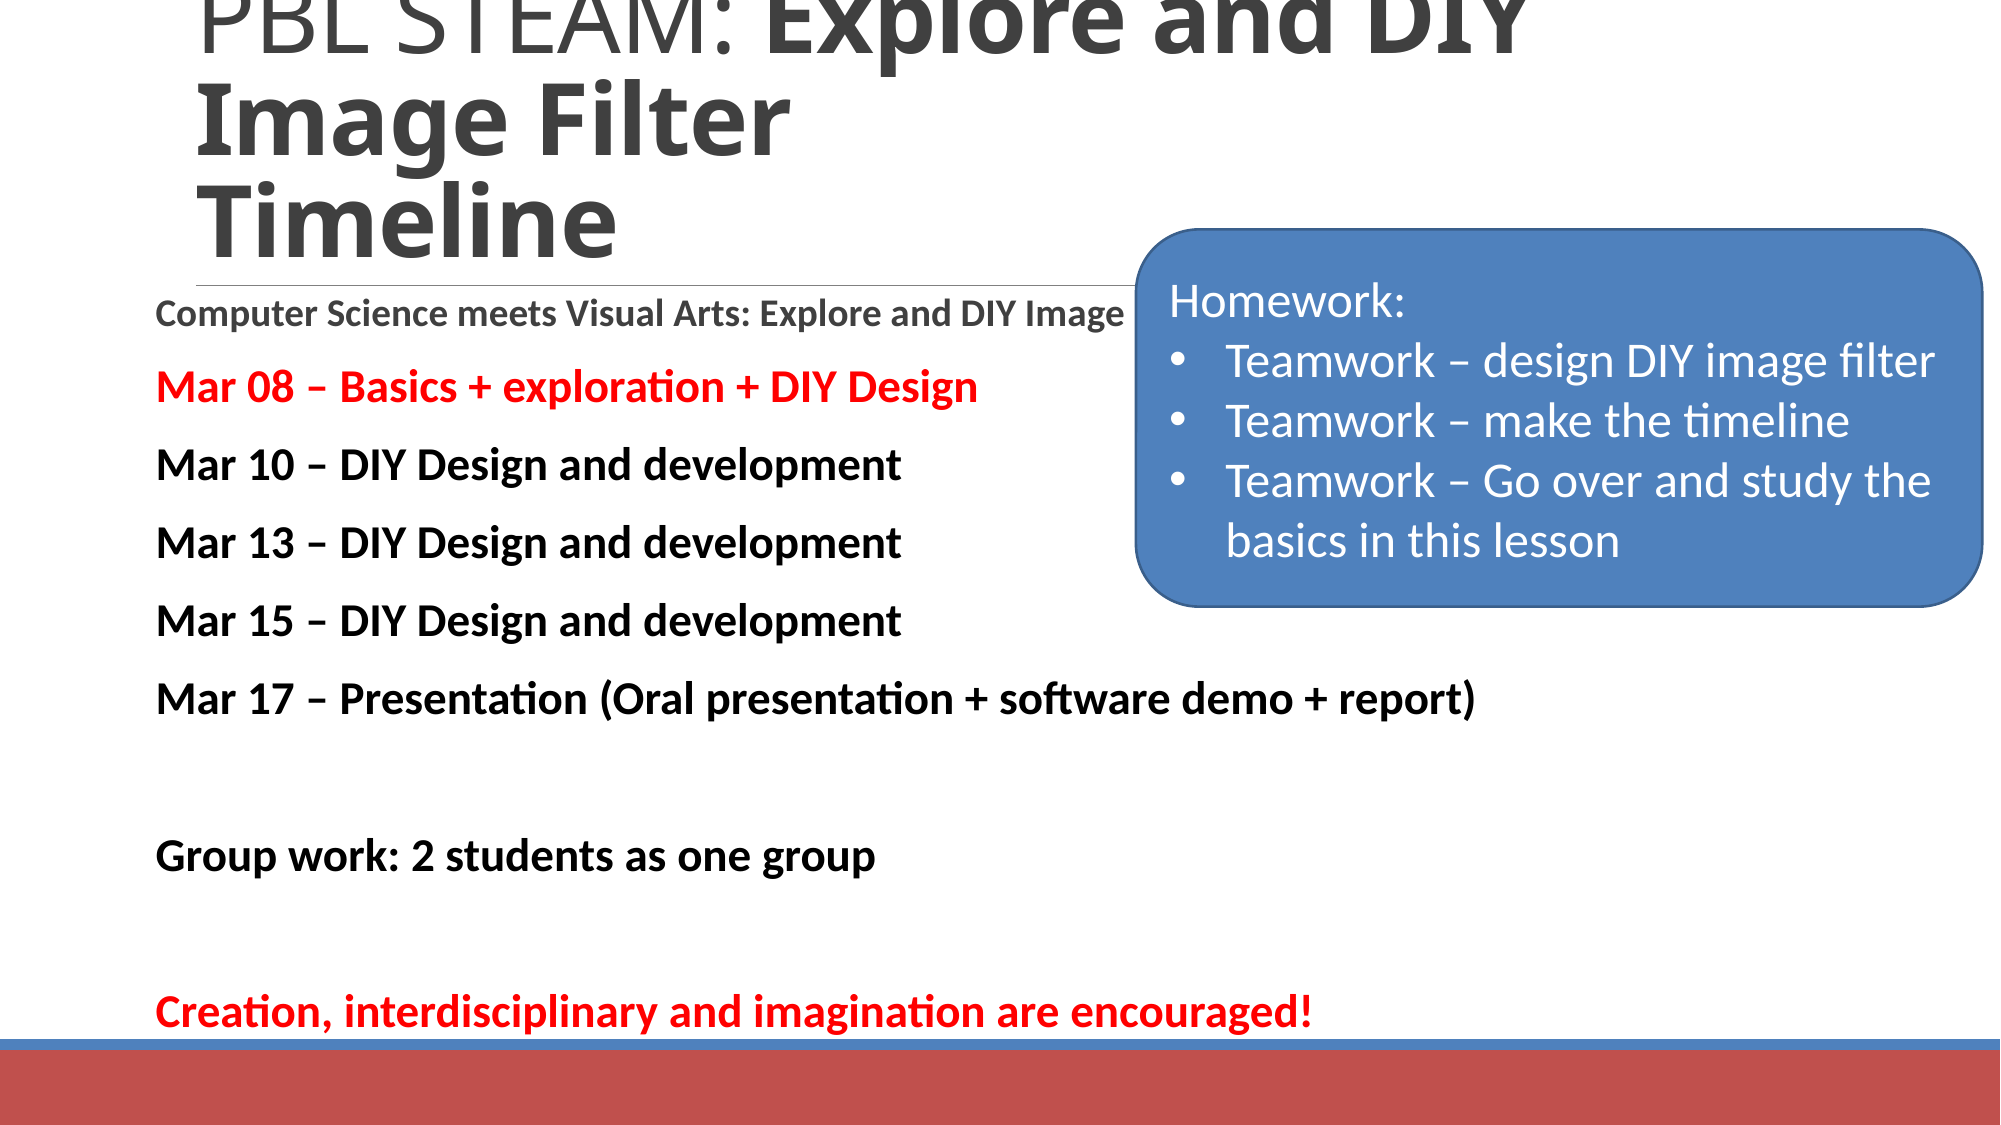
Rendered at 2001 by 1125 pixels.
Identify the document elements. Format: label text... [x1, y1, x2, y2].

list Computer Science meets Visual Arts: Explore and DIY Image Filter Mar 08 – Basics + exploration + DIY Design Mar 10 – DIY Design and development Mar 13 – DIY Design and development Mar 15 – DIY Design and development Mar 17 – Presentation (Oral presentation + software demo + report) Group work: 2 students as one group Creation, interdisciplinary and imagination are encouraged! [140, 285, 1983, 1049]
title PBL STEAM: Explore and DIY Image Filter Timeline [180, 47, 1830, 285]
text_box Homework: Teamwork – design DIY image filter Teamwork – make the timeline Teamwork – Go over and study the basics in this lesson [1134, 228, 1984, 608]
